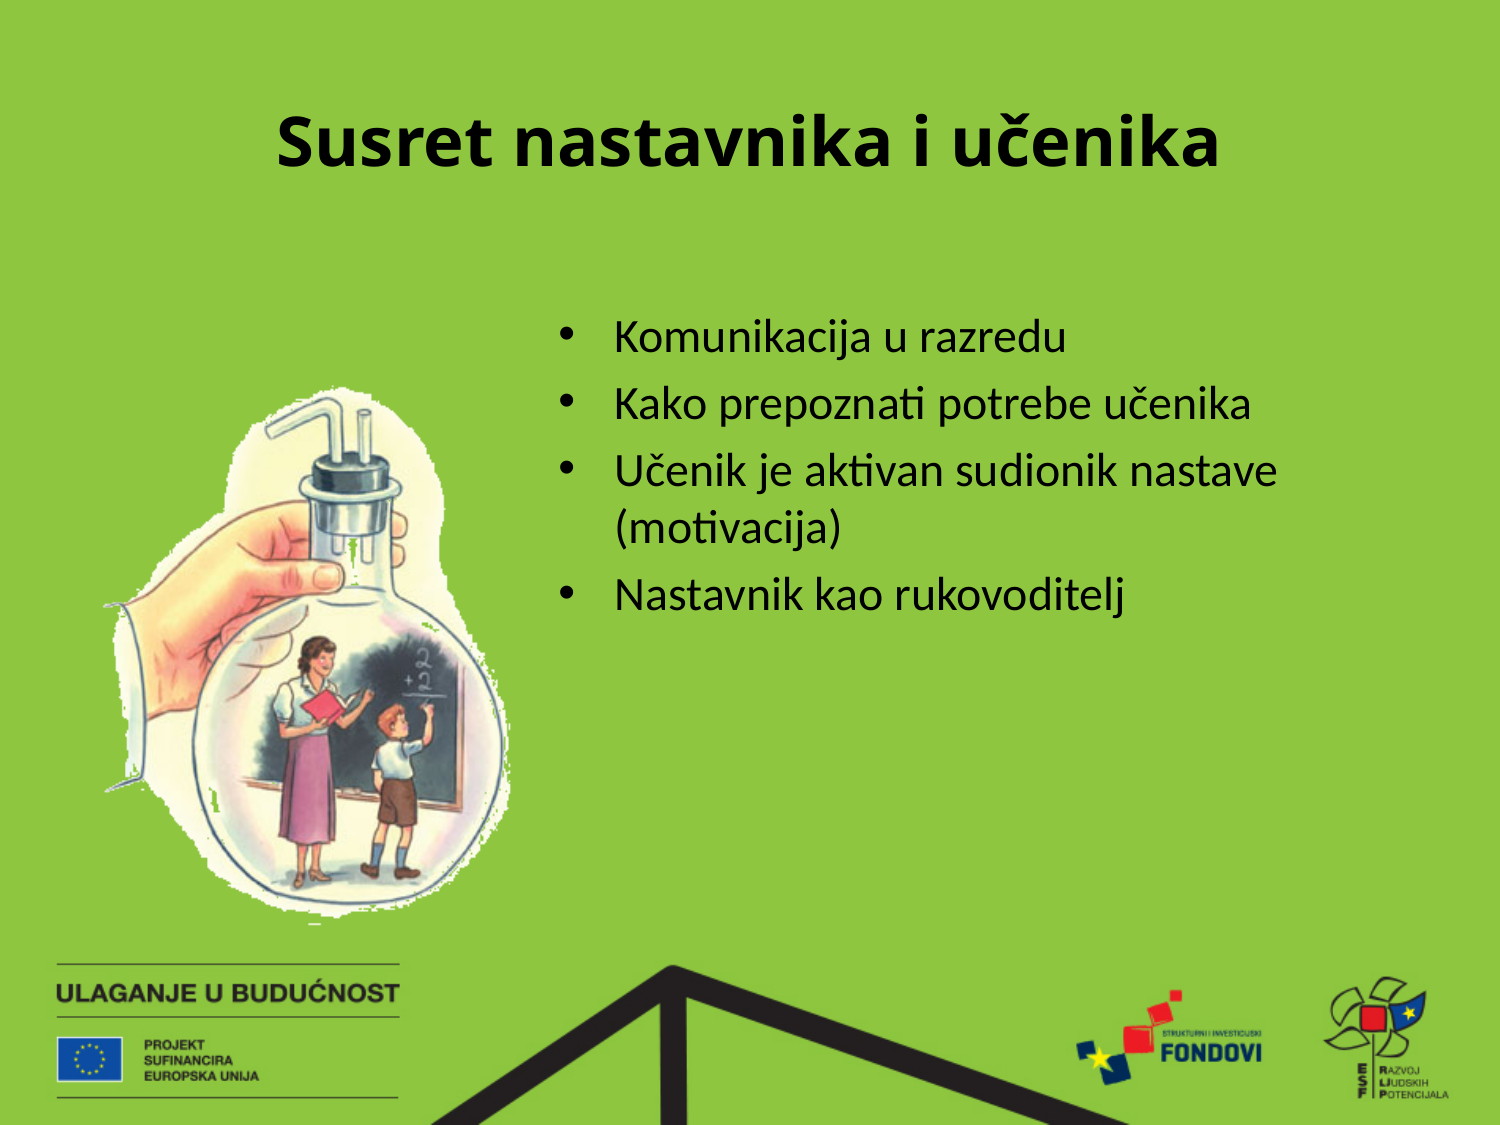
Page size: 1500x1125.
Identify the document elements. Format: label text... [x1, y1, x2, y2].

title Susret nastavnika i učenika [75, 45, 1425, 233]
list Komunikacija u razredu Kako prepoznati potrebe učenika Učenik je aktivan sudionik nastave (motivacija) Nastavnik kao rukovoditelj [543, 296, 1334, 962]
picture [0, 0, 1500, 1125]
text_box [454, 95, 1479, 248]
